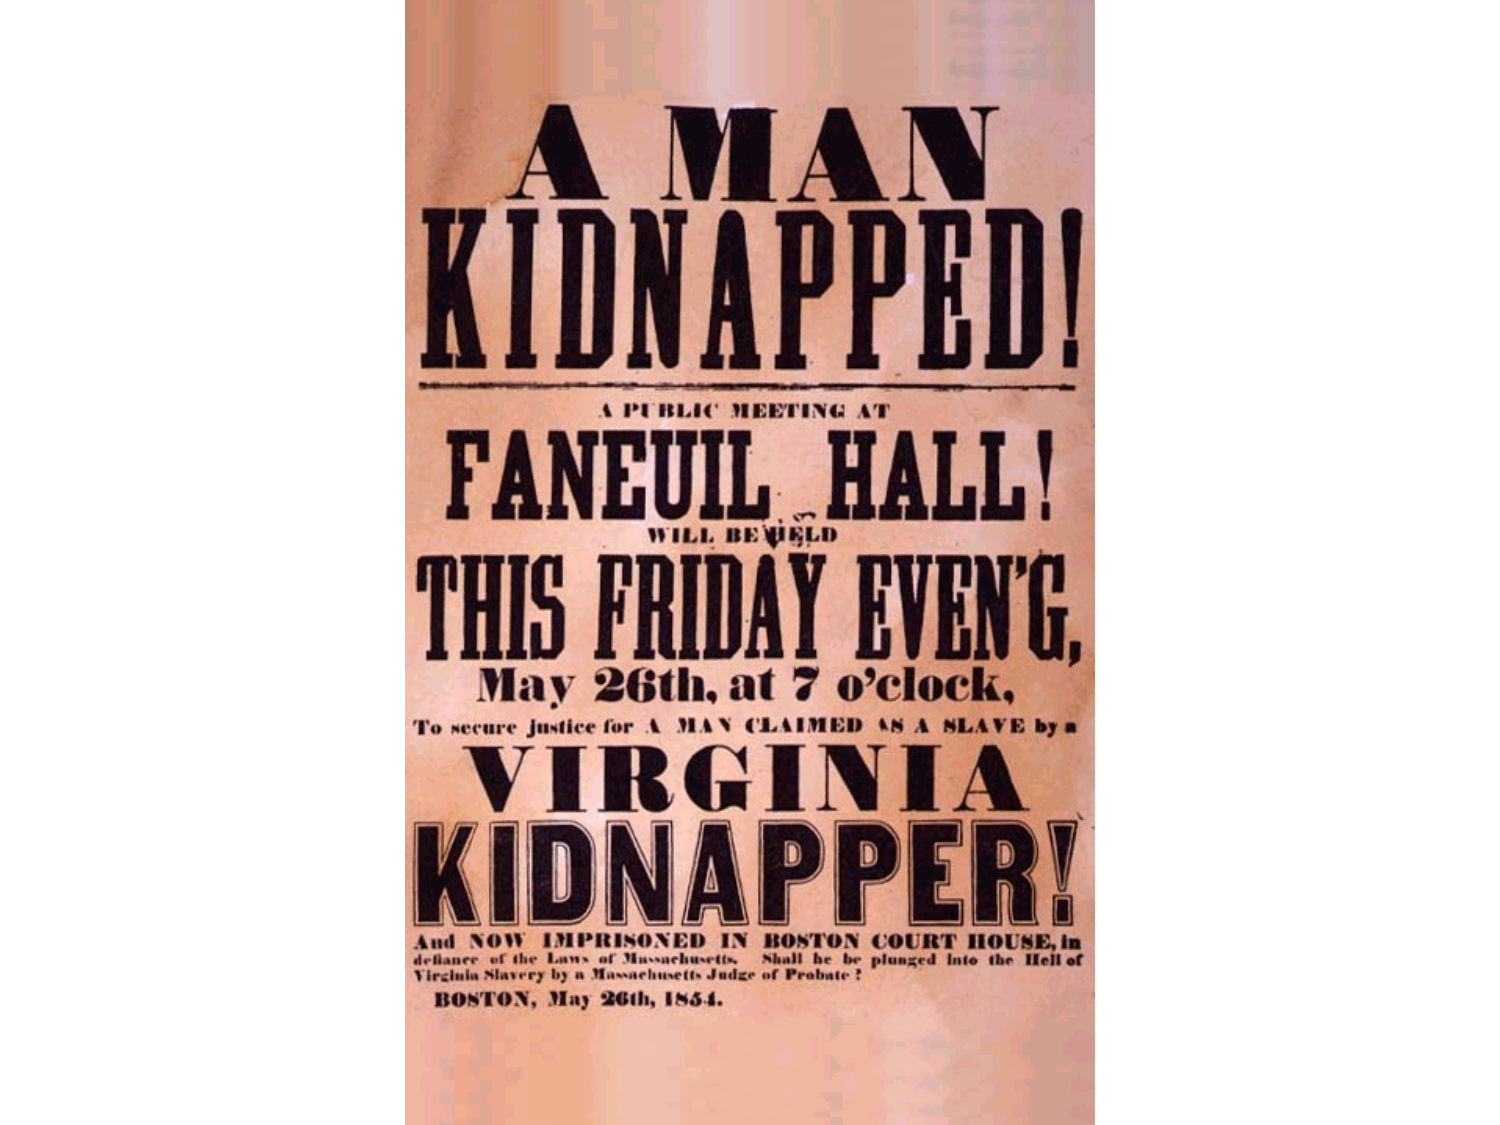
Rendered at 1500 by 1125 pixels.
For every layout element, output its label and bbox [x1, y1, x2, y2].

picture [405, 0, 1095, 1125]
